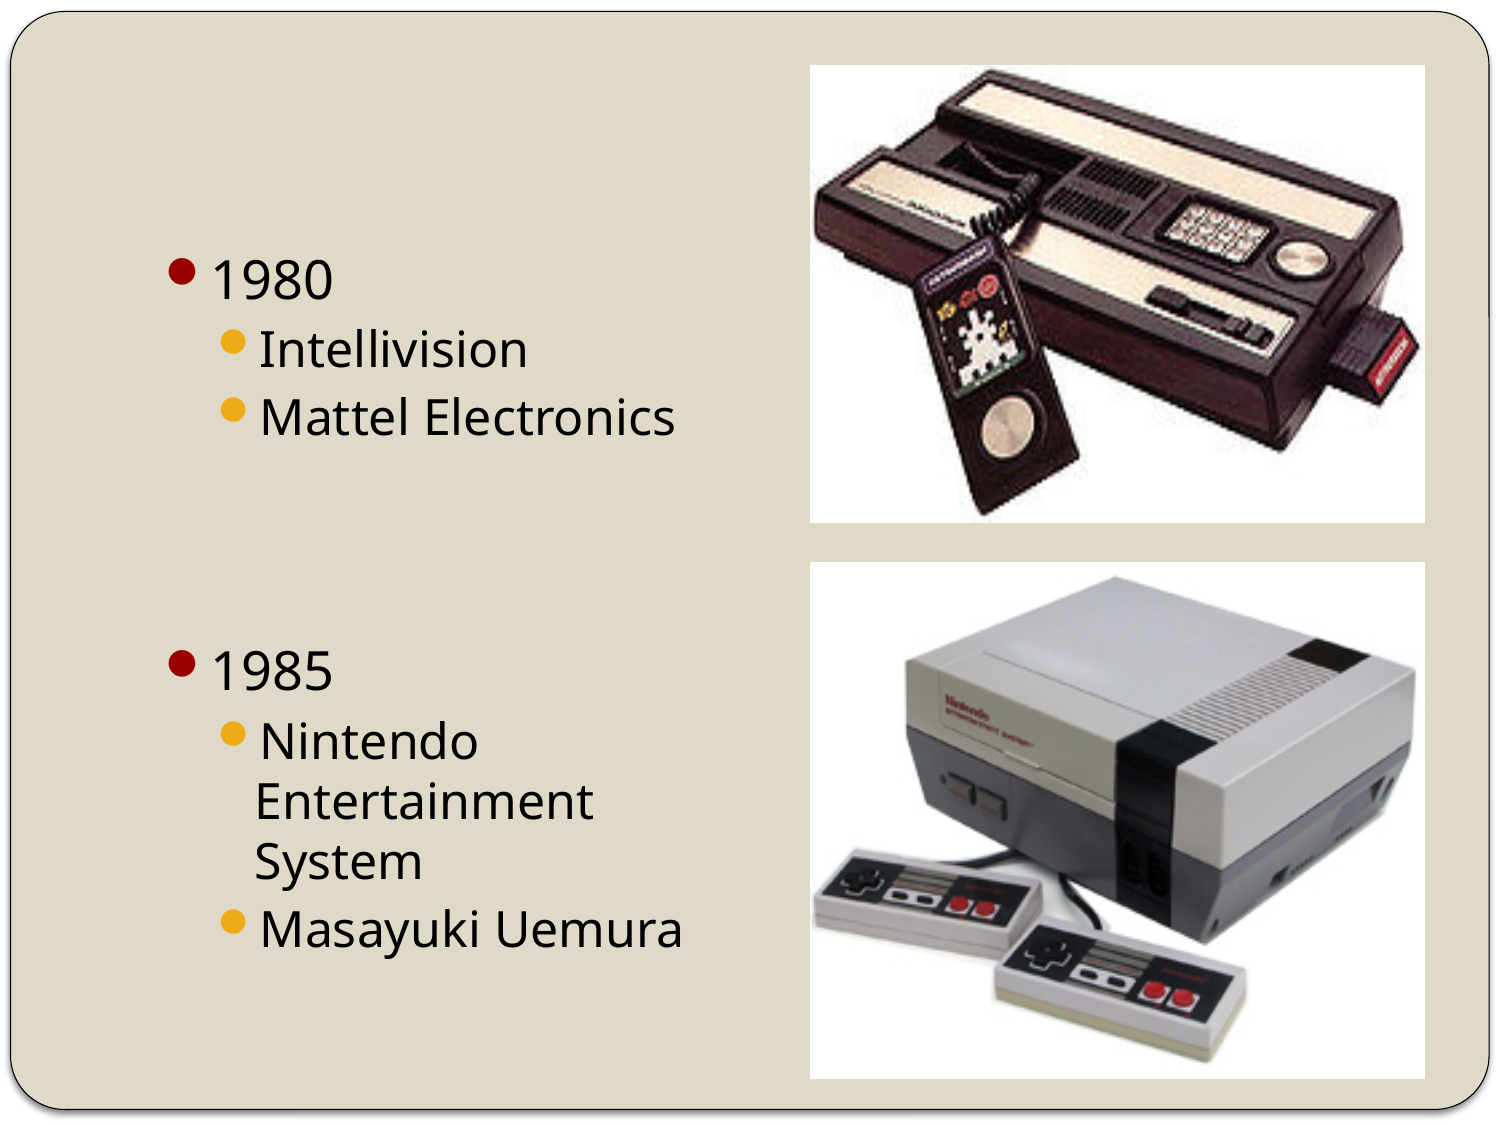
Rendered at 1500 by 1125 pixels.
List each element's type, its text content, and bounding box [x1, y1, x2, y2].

list 1980 Intellivision Mattel Electronics 1985 Nintendo Entertainment System Masayuki Uemura [150, 237, 765, 988]
picture [809, 562, 1426, 1080]
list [809, 0, 1426, 561]
